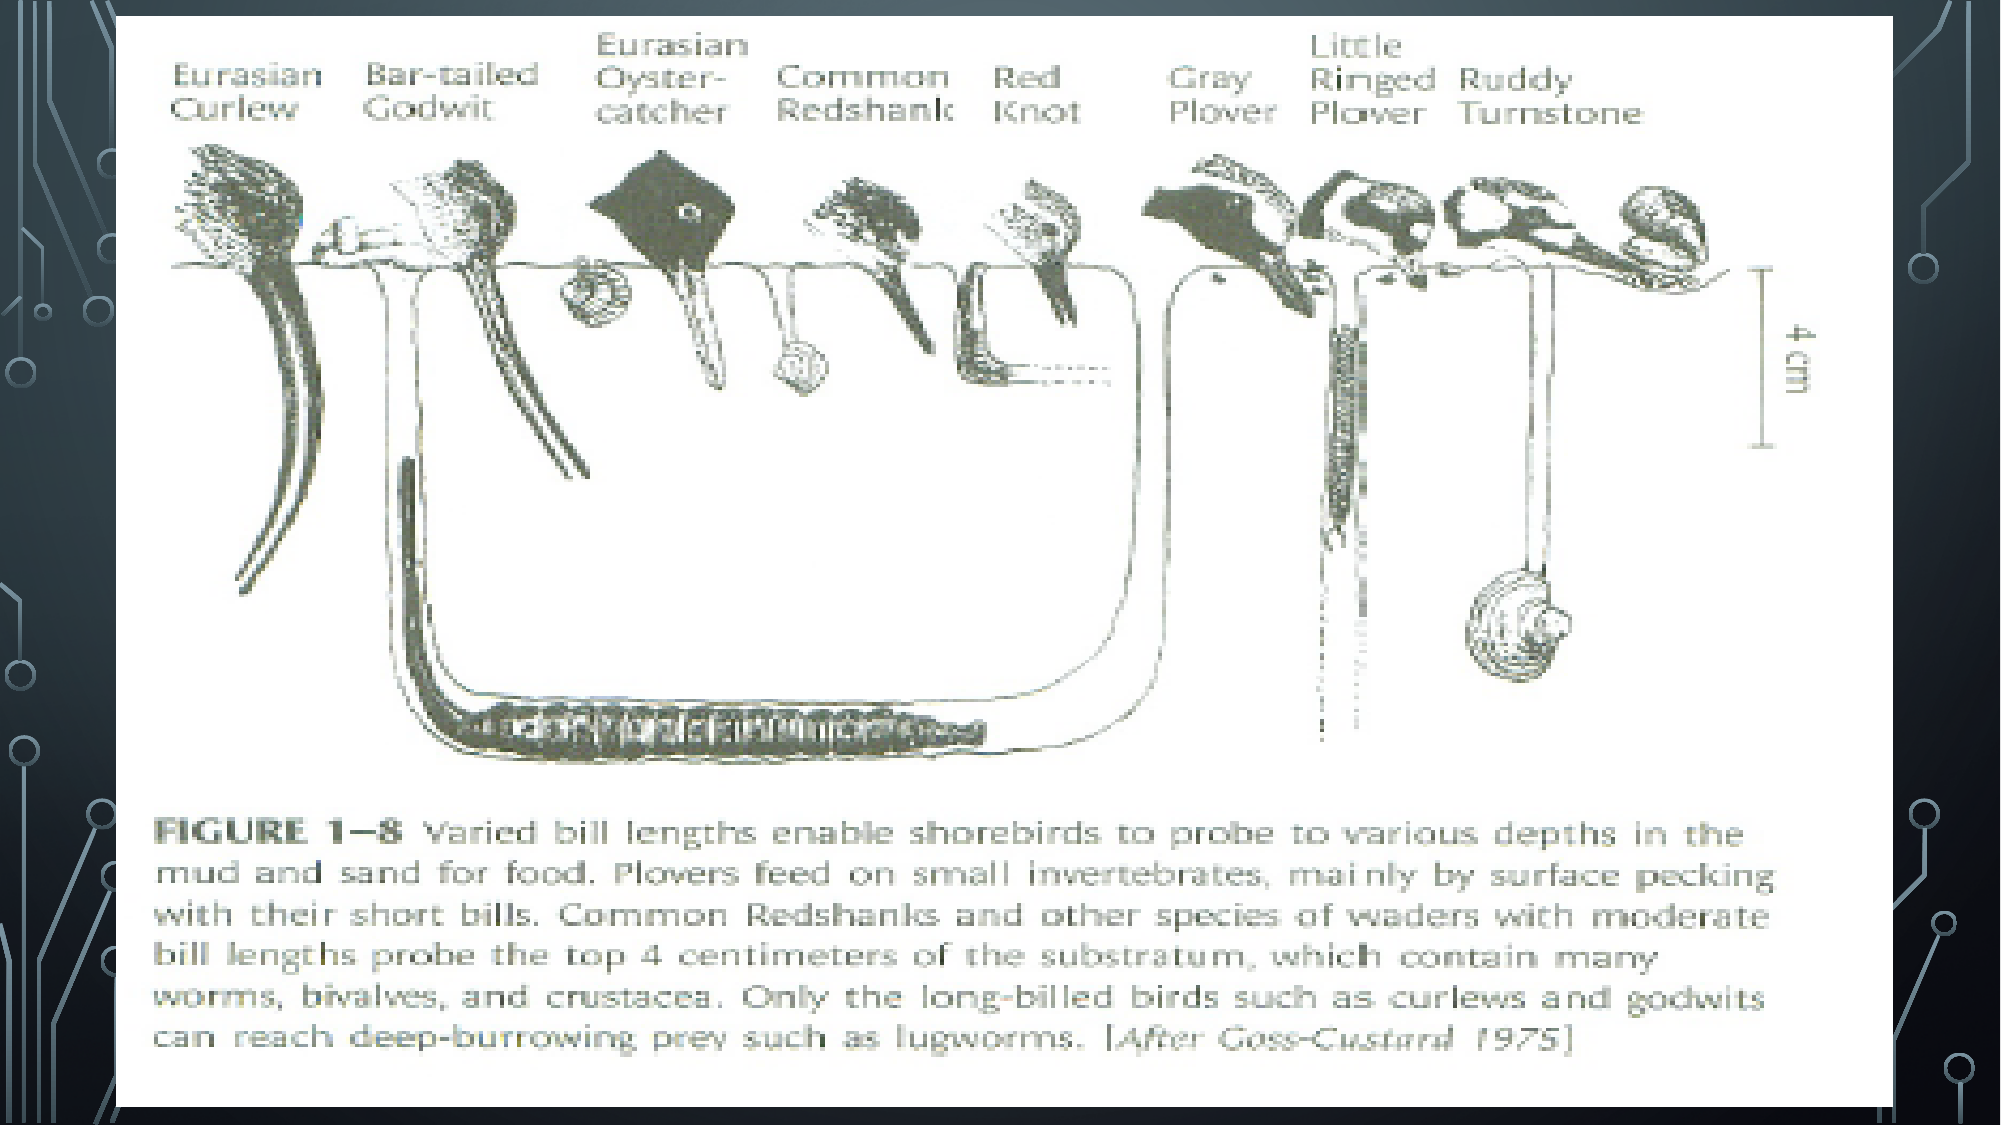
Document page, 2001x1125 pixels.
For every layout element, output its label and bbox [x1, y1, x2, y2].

picture [115, 16, 1894, 1108]
